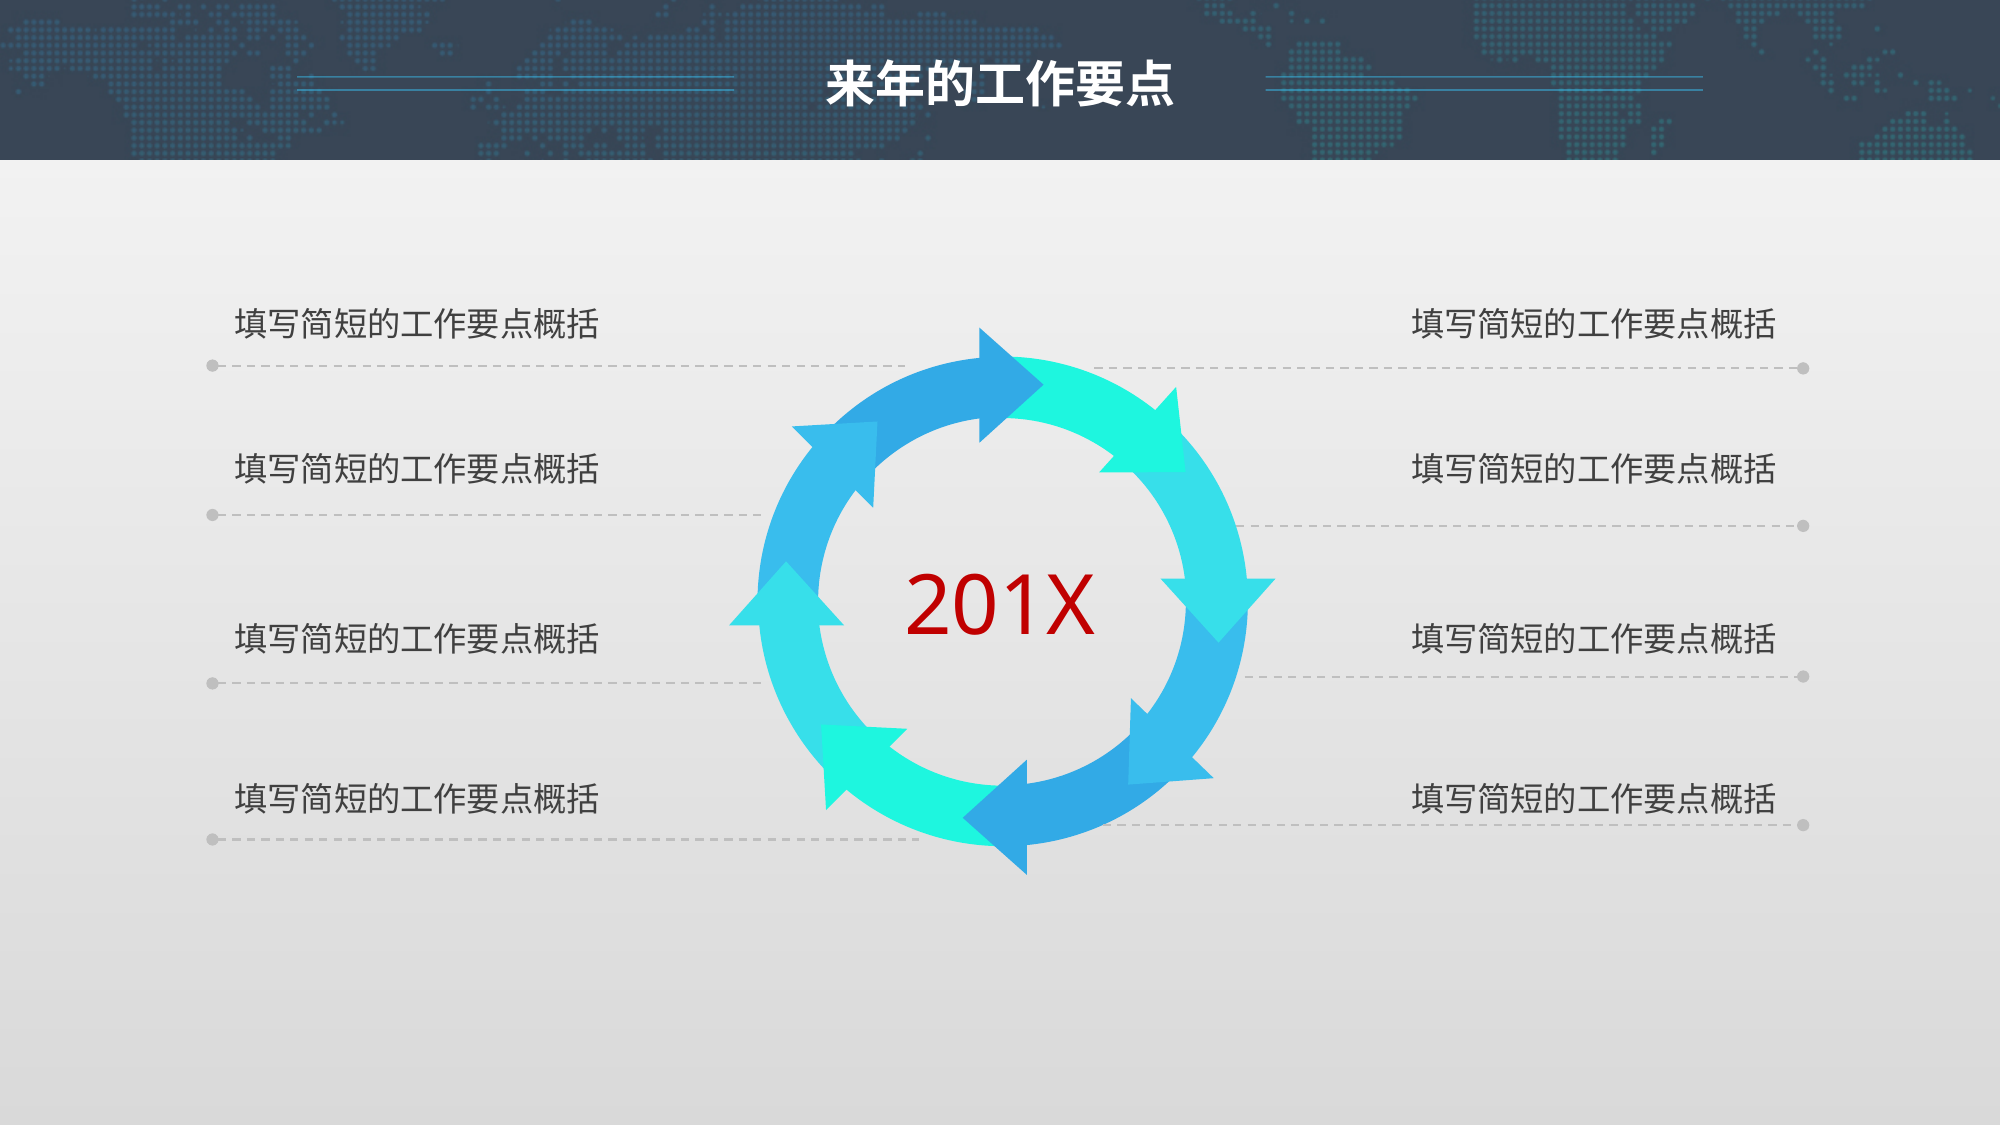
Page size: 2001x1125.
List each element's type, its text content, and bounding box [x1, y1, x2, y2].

text_box 填写简短的工作要点概括 [1396, 296, 1792, 351]
text_box 填写简短的工作要点概括 [219, 440, 615, 496]
text_box 填写简短的工作要点概括 [1396, 611, 1792, 666]
text_box 来年的工作要点 [810, 45, 1190, 75]
picture [0, 0, 2000, 161]
text_box 来年的工作要点 [810, 98, 1190, 121]
text_box 填写简短的工作要点概括 [1396, 771, 1792, 824]
text_box 填写简短的工作要点概括 [219, 611, 615, 666]
text_box 填写简短的工作要点概括 [1396, 440, 1792, 496]
text_box 填写简短的工作要点概括 [219, 296, 615, 351]
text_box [728, 327, 1276, 875]
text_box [296, 76, 1704, 91]
text_box 填写简短的工作要点概括 [219, 771, 615, 826]
